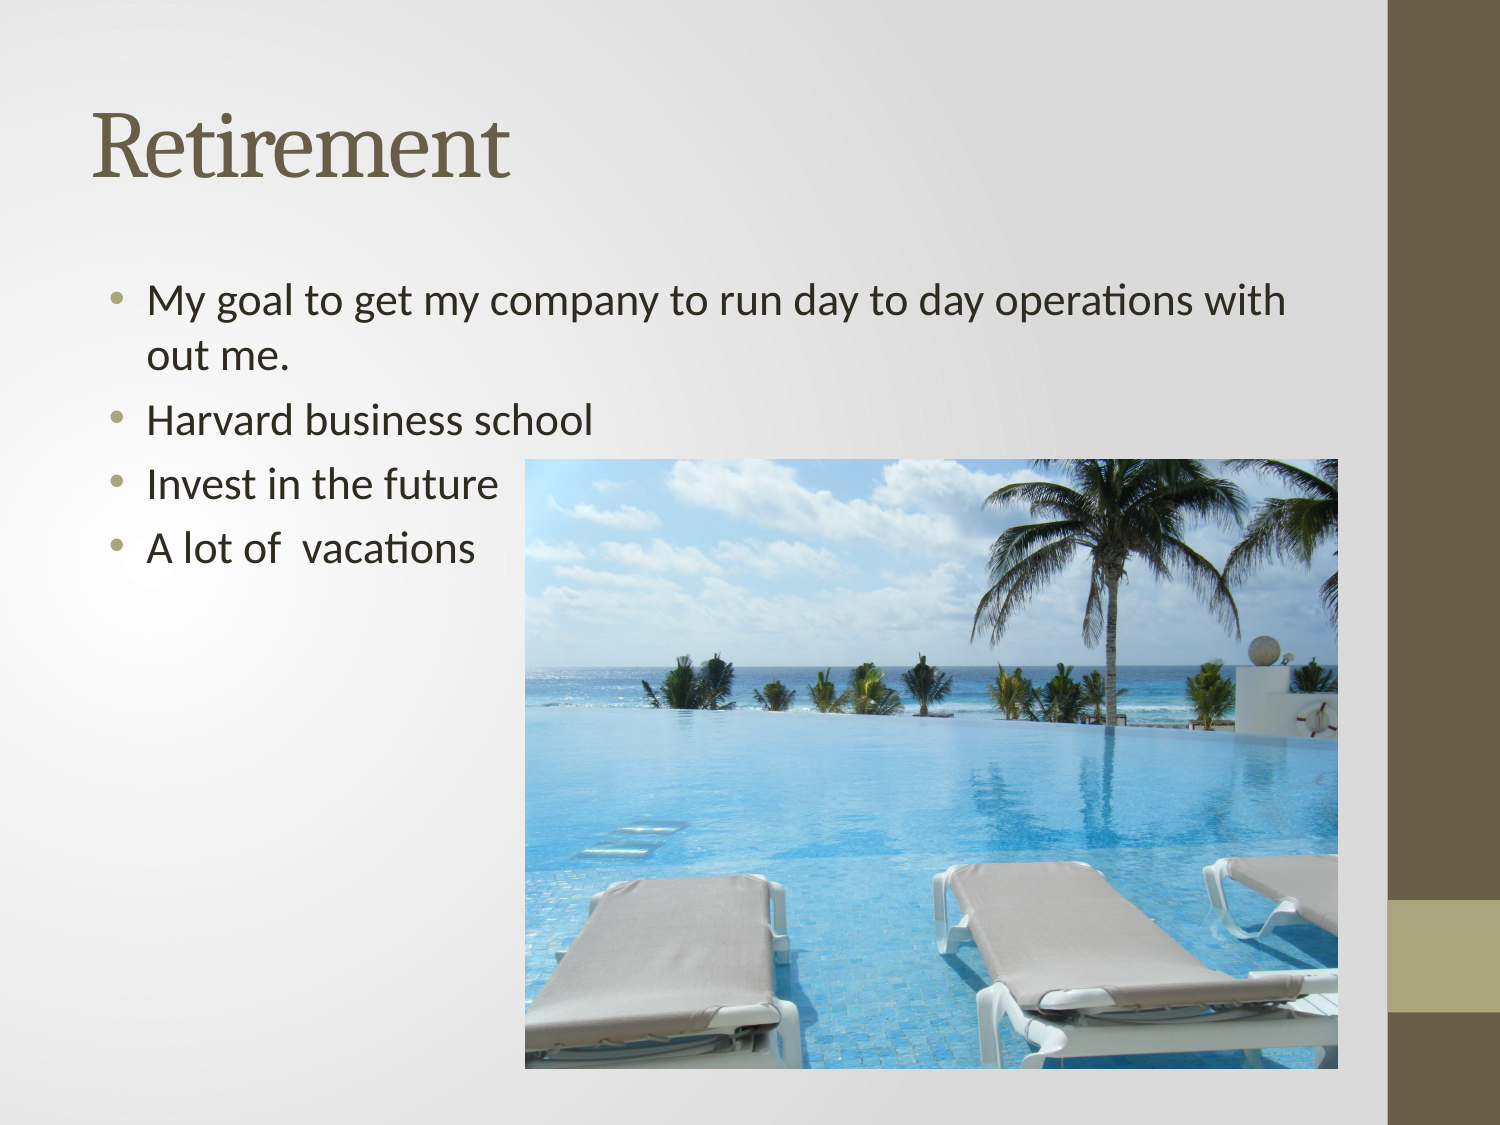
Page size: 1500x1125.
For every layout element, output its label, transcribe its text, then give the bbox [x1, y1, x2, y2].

list My goal to get my company to run day to day operations with out me. Harvard business school Invest in the future A lot of vacations [75, 262, 1325, 1050]
title Retirement [75, 45, 1325, 233]
picture [524, 458, 1338, 1069]
